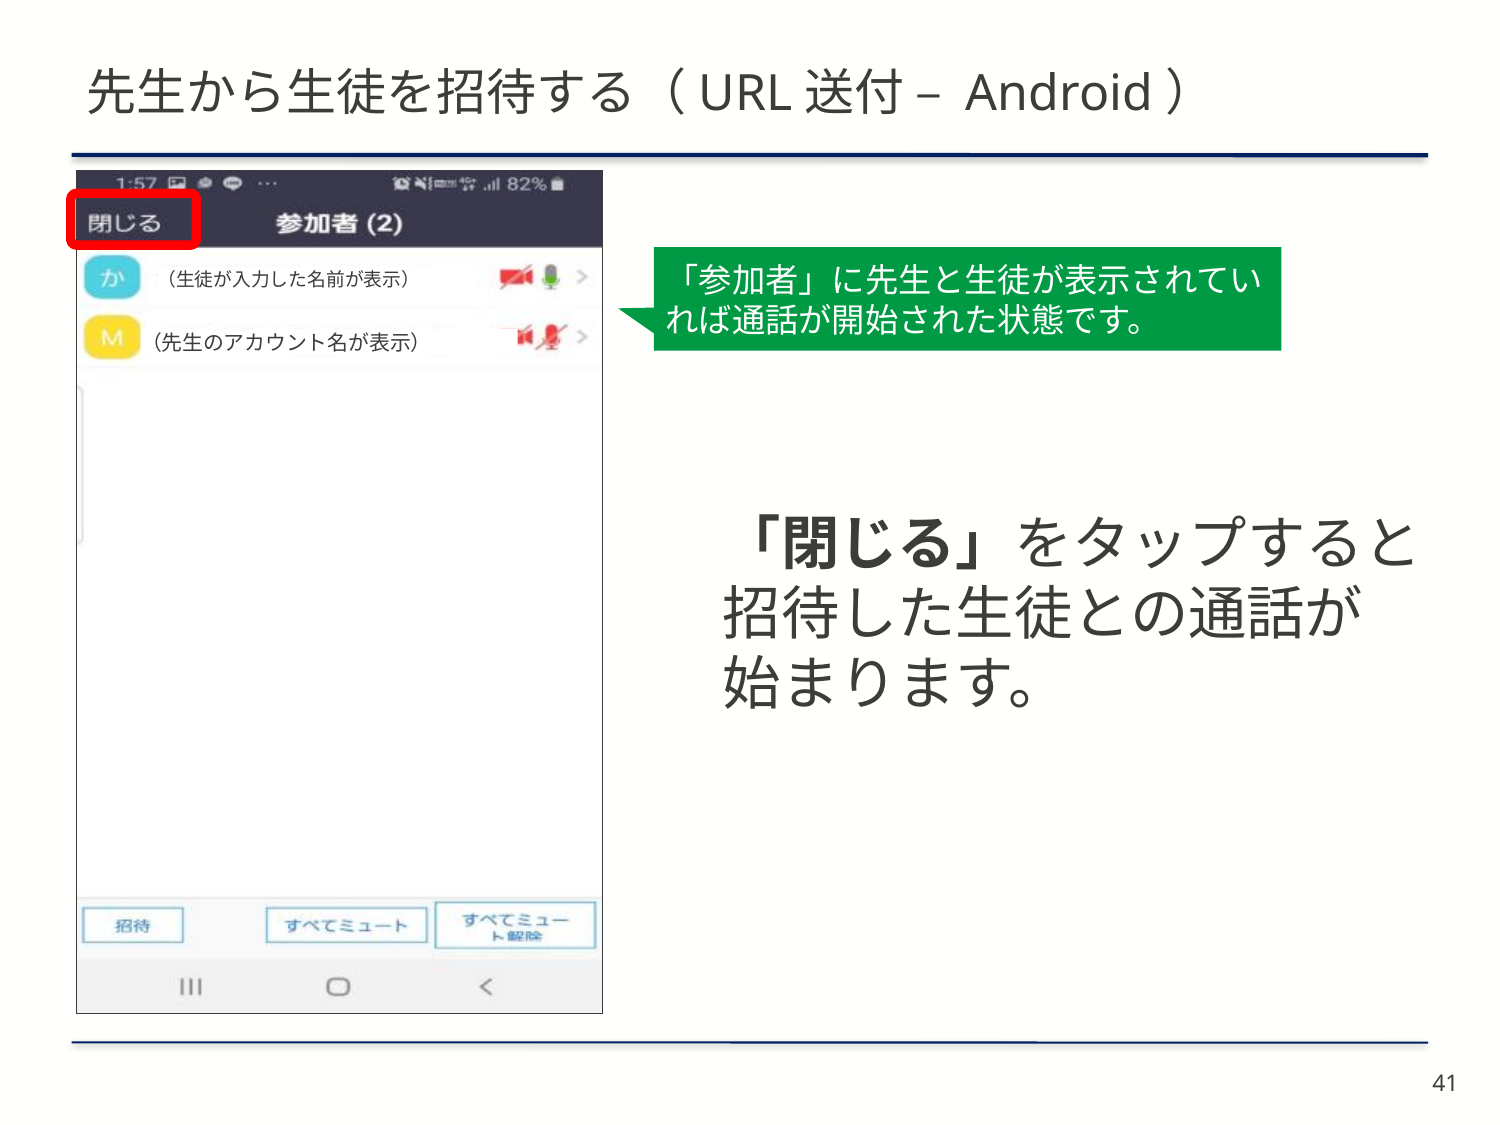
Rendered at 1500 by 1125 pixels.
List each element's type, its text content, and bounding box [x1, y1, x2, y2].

text_box 「参加者」に先生と生徒が表示されていれば通話が開始された状態です。 [616, 245, 1284, 353]
text_box 「閉じる」をタップすると 招待した生徒との通話が 始まります。 [716, 182, 1453, 1040]
picture [76, 170, 603, 1014]
slide_number 41 [1417, 1055, 1489, 1113]
title 先生から生徒を招待する（URL送付 – Android） [71, 37, 1429, 143]
